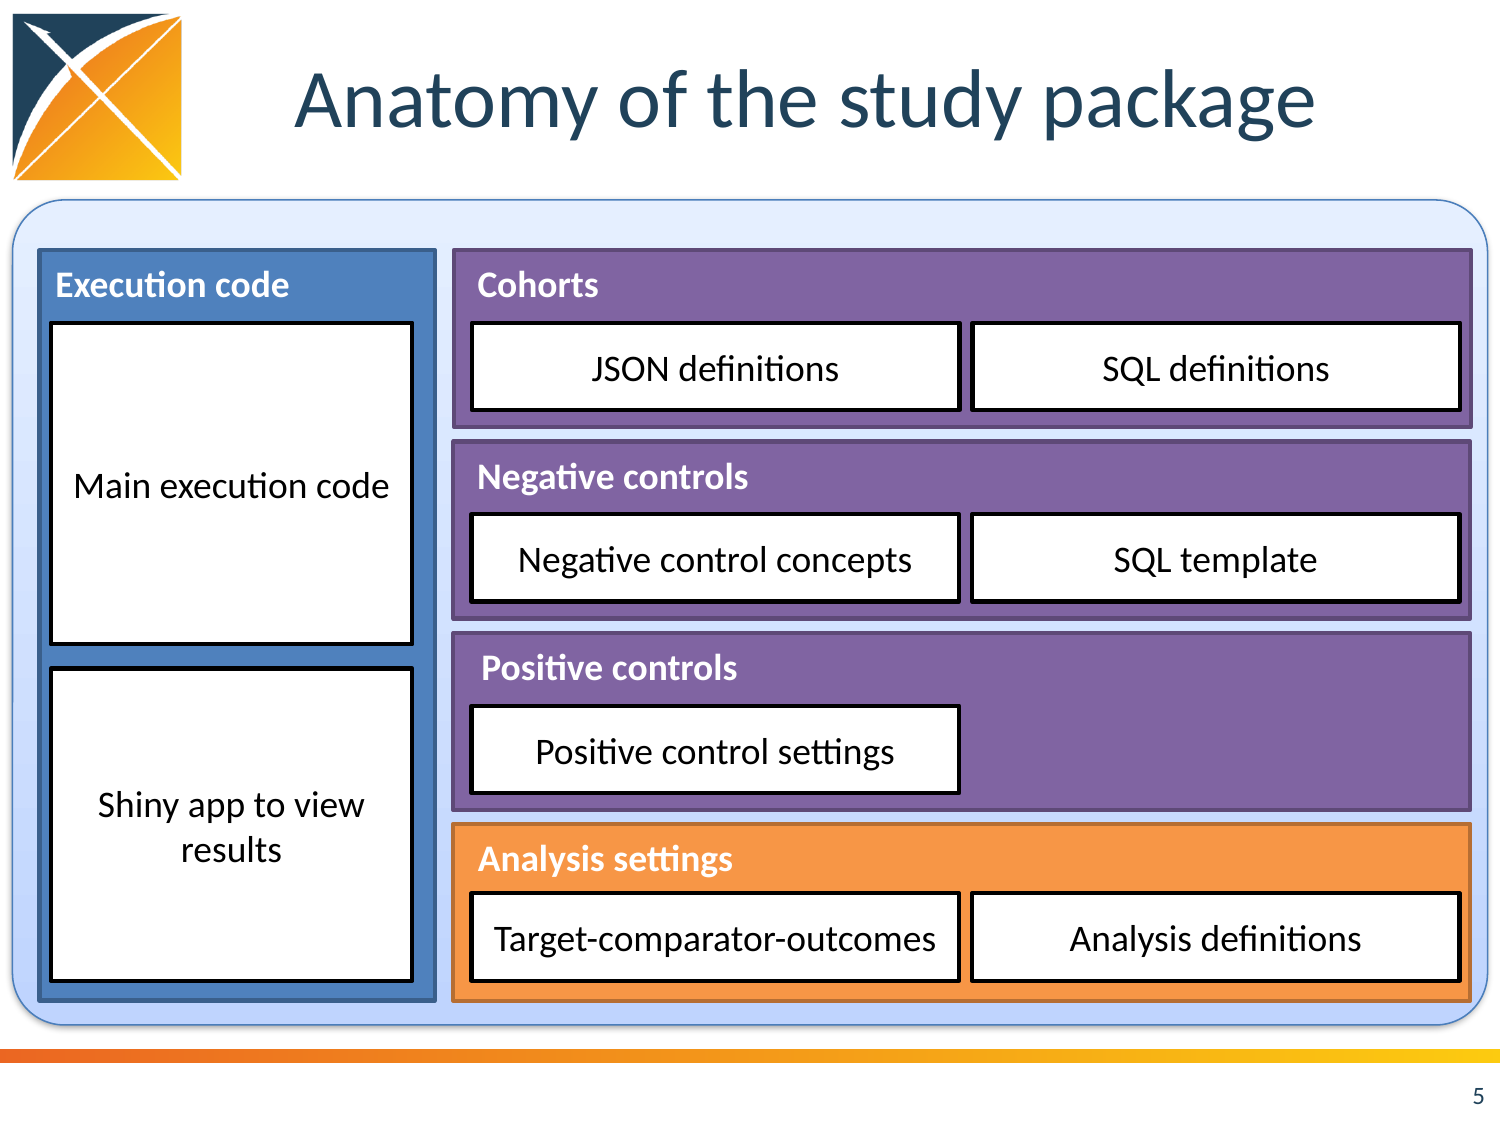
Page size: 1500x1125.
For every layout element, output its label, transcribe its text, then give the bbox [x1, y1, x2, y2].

text_box [451, 631, 1472, 812]
text_box Target-comparator-outcomes [469, 891, 961, 983]
text_box JSON definitions [470, 321, 962, 412]
text_box SQL definitions [970, 321, 1462, 412]
text_box [11, 199, 1489, 1026]
slide_number 5 [1149, 1065, 1500, 1125]
text_box Execution code [40, 252, 306, 313]
text_box [452, 248, 1473, 429]
text_box Negative control concepts [469, 512, 961, 604]
text_box Shiny app to view results [49, 666, 414, 983]
text_box SQL template [970, 512, 1462, 604]
text_box Cohorts [462, 252, 614, 313]
text_box Analysis definitions [970, 891, 1462, 983]
text_box [37, 248, 437, 1003]
text_box Positive controls [466, 635, 753, 696]
text_box Analysis settings [463, 826, 749, 887]
title Anatomy of the study package [187, 24, 1425, 163]
picture [0, 0, 206, 200]
text_box Positive control settings [469, 704, 961, 795]
text_box [451, 439, 1472, 621]
text_box Main execution code [49, 321, 414, 646]
text_box Negative controls [462, 444, 765, 505]
text_box [451, 822, 1472, 1003]
